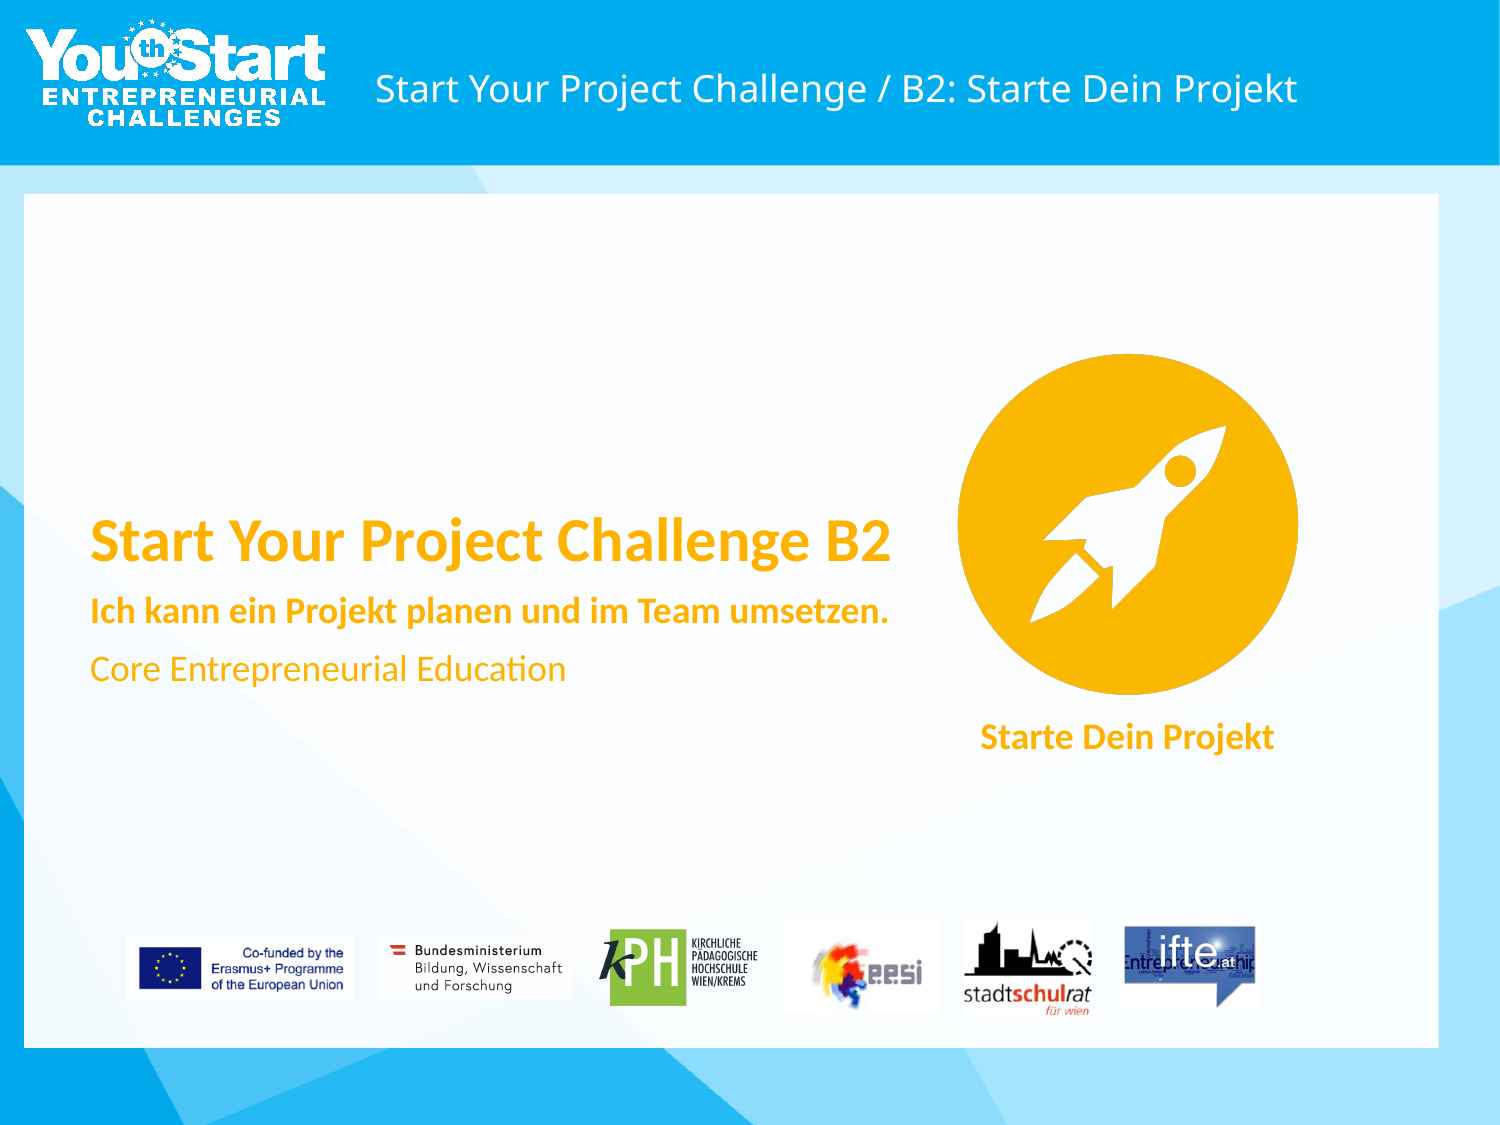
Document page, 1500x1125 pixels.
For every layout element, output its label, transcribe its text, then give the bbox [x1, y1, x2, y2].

picture [186, 110, 199, 126]
picture [44, 89, 57, 104]
picture [123, 89, 136, 104]
picture [27, 30, 75, 79]
text_box Start Your Project Challenge / B2: Starte Dein Projekt [0, 0, 1500, 168]
picture [161, 89, 175, 104]
picture [901, 298, 1355, 753]
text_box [125, 919, 1261, 1015]
picture [204, 110, 219, 126]
text_box Starte Dein Projekt [820, 704, 1436, 765]
picture [168, 110, 180, 126]
picture [313, 89, 324, 104]
picture [63, 89, 78, 104]
picture [181, 89, 194, 104]
picture [0, 168, 1500, 1125]
picture [103, 46, 137, 80]
picture [142, 89, 155, 104]
picture [211, 36, 270, 80]
picture [200, 89, 214, 104]
text_box Start Your Project Challenge B2 Ich kann ein Projekt planen und im Team umsetzen. Core Entrepreneurial Education [75, 300, 1281, 887]
picture [292, 89, 307, 104]
picture [226, 110, 241, 126]
picture [83, 89, 98, 104]
picture [132, 29, 210, 81]
picture [129, 110, 146, 126]
picture [266, 110, 279, 126]
picture [247, 110, 260, 126]
picture [262, 89, 275, 104]
picture [276, 36, 324, 80]
picture [89, 110, 103, 126]
picture [109, 110, 124, 126]
picture [222, 89, 234, 104]
picture [104, 89, 117, 104]
text_box [22, 192, 1441, 1050]
picture [64, 46, 100, 80]
picture [240, 89, 255, 105]
picture [151, 110, 163, 126]
